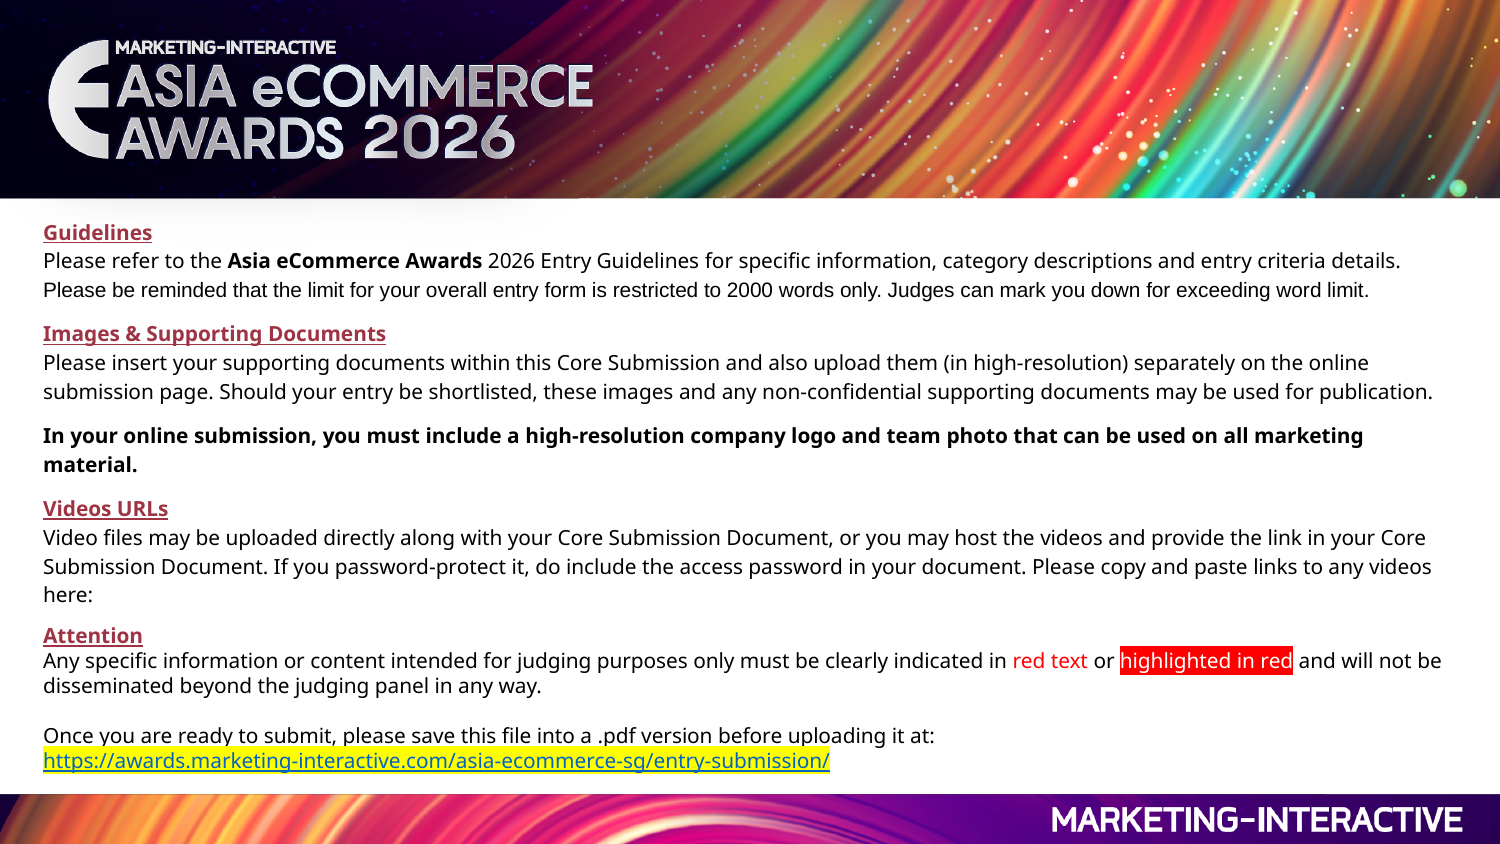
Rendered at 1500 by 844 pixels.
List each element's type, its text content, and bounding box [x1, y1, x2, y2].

picture [0, 0, 1500, 844]
text_box Guidelines Please refer to the Asia eCommerce Awards 2026 Entry Guidelines for specific information, category descriptions and entry criteria details. Please be reminded that the limit for your overall entry form is restricted to 2000 words only. Judges can mark you down for exceeding word limit. Images & Supporting Documents Please insert your supporting documents within this Core Submission and also upload them (in high-resolution) separately on the online submission page. Should your entry be shortlisted, these images and any non-confidential supporting documents may be used for publication. In your online submission, you must include a high-resolution company logo and team photo that can be used on all marketing material. Videos URLs Video files may be uploaded directly along with your Core Submission Document, or you may host the videos and provide the link in your Core Submission Document. If you password-protect it, do include the access password in your document. Please copy and paste links to any videos here: Attention Any specific information or content intended for judging purposes only must be clearly indicated in red text or highlighted in red and will not be disseminated beyond the judging panel in any way. Once you are ready to submit, please save this file into a .pdf version before uploading it at: https://awards.marketing-interactive.com/asia-ecommerce-sg/entry-submission/ [28, 208, 1464, 825]
